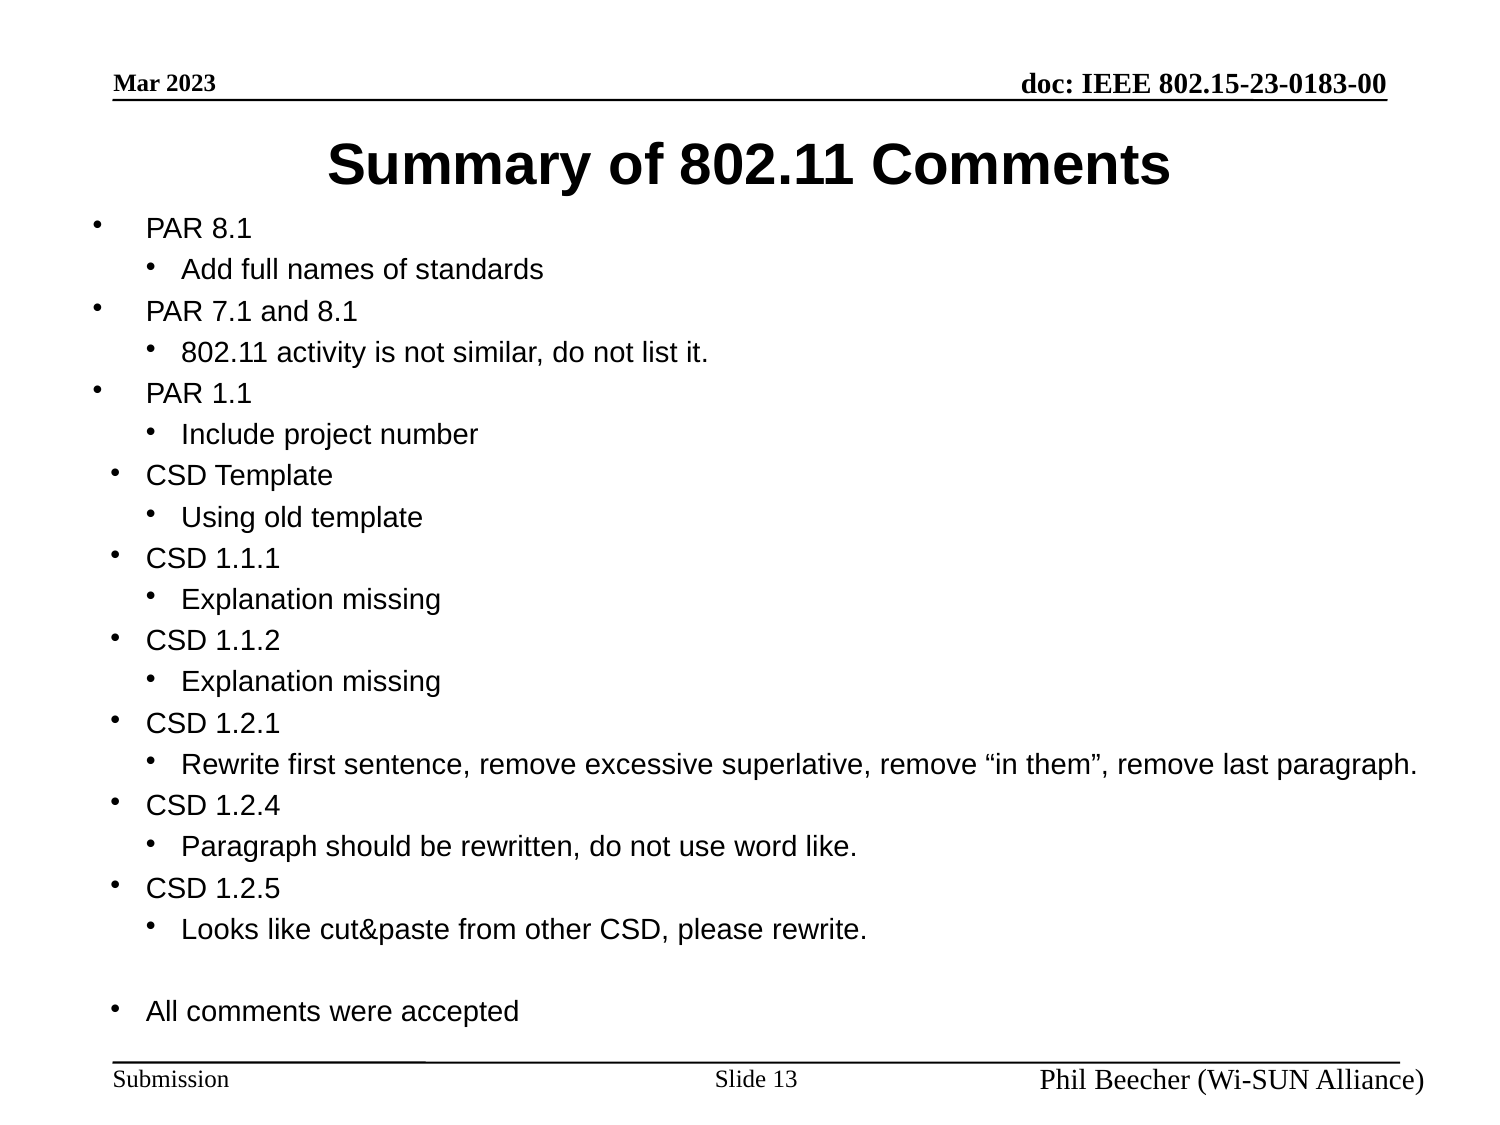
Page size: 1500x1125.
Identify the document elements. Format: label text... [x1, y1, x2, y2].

text_box PAR 8.1 Add full names of standards PAR 7.1 and 8.1 802.11 activity is not similar, do not list it. PAR 1.1 Include project number CSD Template Using old template CSD 1.1.1 Explanation missing CSD 1.1.2 Explanation missing CSD 1.2.1 Rewrite first sentence, remove excessive superlative, remove “in them”, remove last paragraph. CSD 1.2.4 Paragraph should be rewritten, do not use word like. CSD 1.2.5 Looks like cut&paste from other CSD, please rewrite. All comments were accepted [74, 209, 1425, 916]
text_box Slide 13 [675, 1062, 838, 1093]
text_box Summary of 802.11 Comments [74, 112, 1425, 209]
